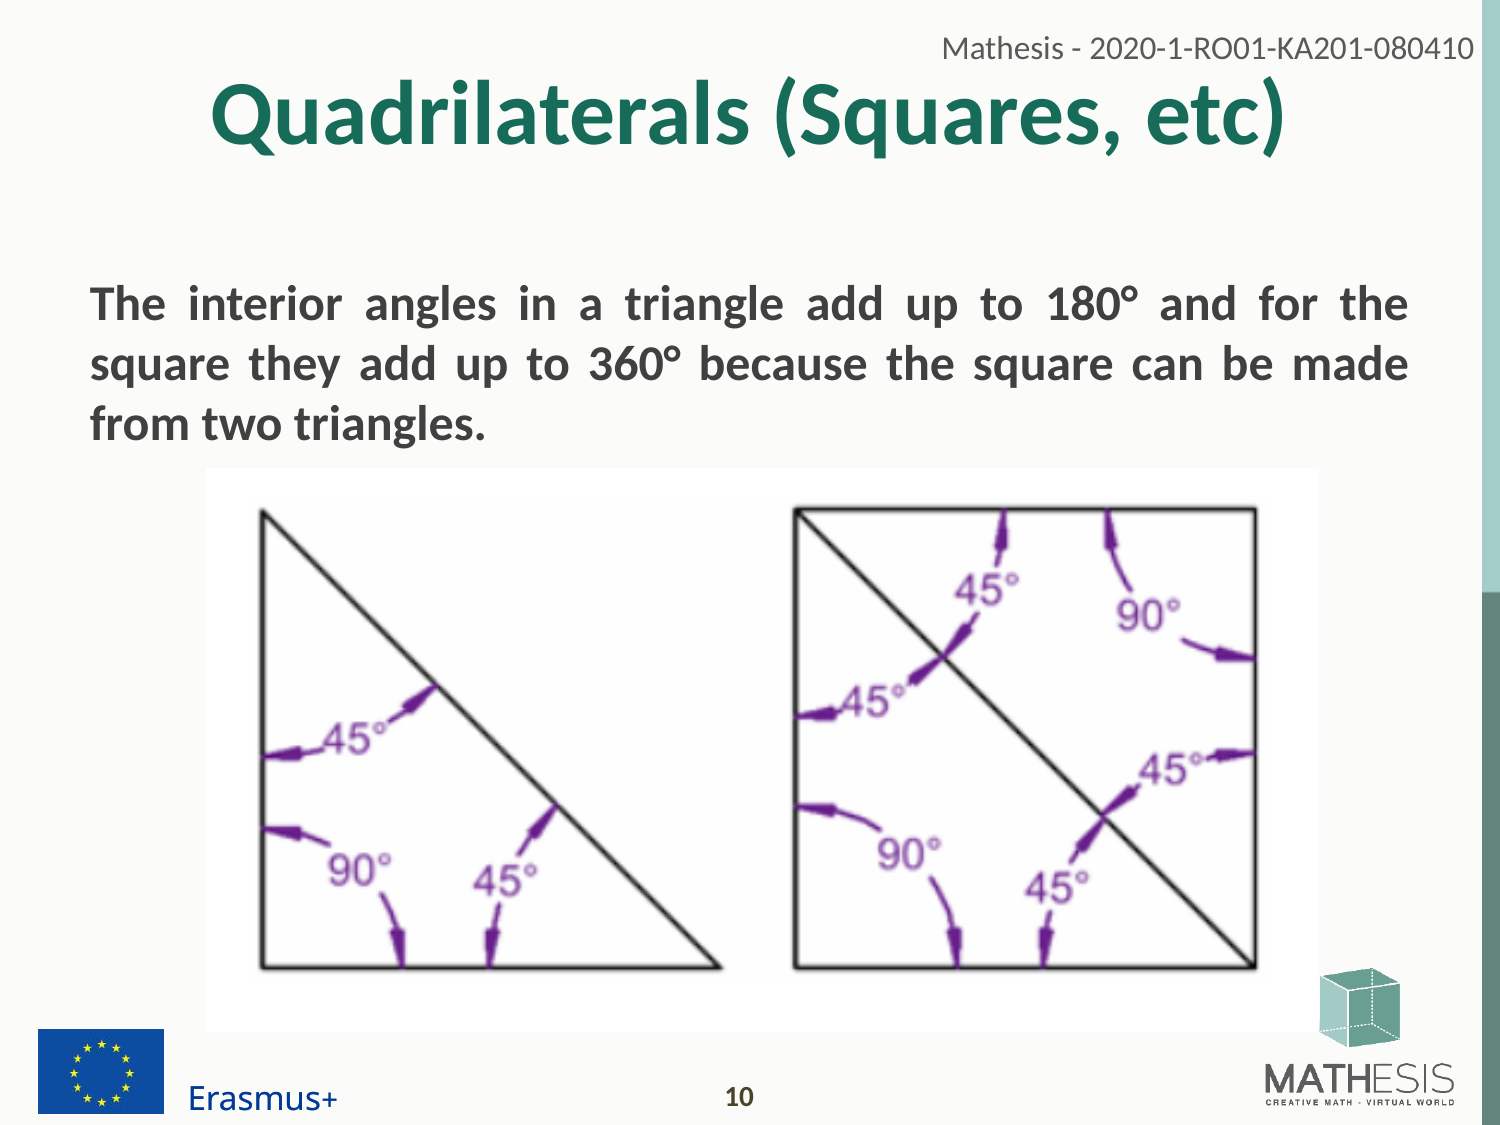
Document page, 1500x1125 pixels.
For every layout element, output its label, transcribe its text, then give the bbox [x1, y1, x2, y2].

picture [206, 467, 1319, 1032]
list The interior angles in a triangle add up to 180° and for the square they add up to 360° because the square can be made from two triangles. [75, 262, 1425, 1005]
title Quadrilaterals (Squares, etc) [75, 45, 1425, 233]
picture [38, 1029, 164, 1114]
